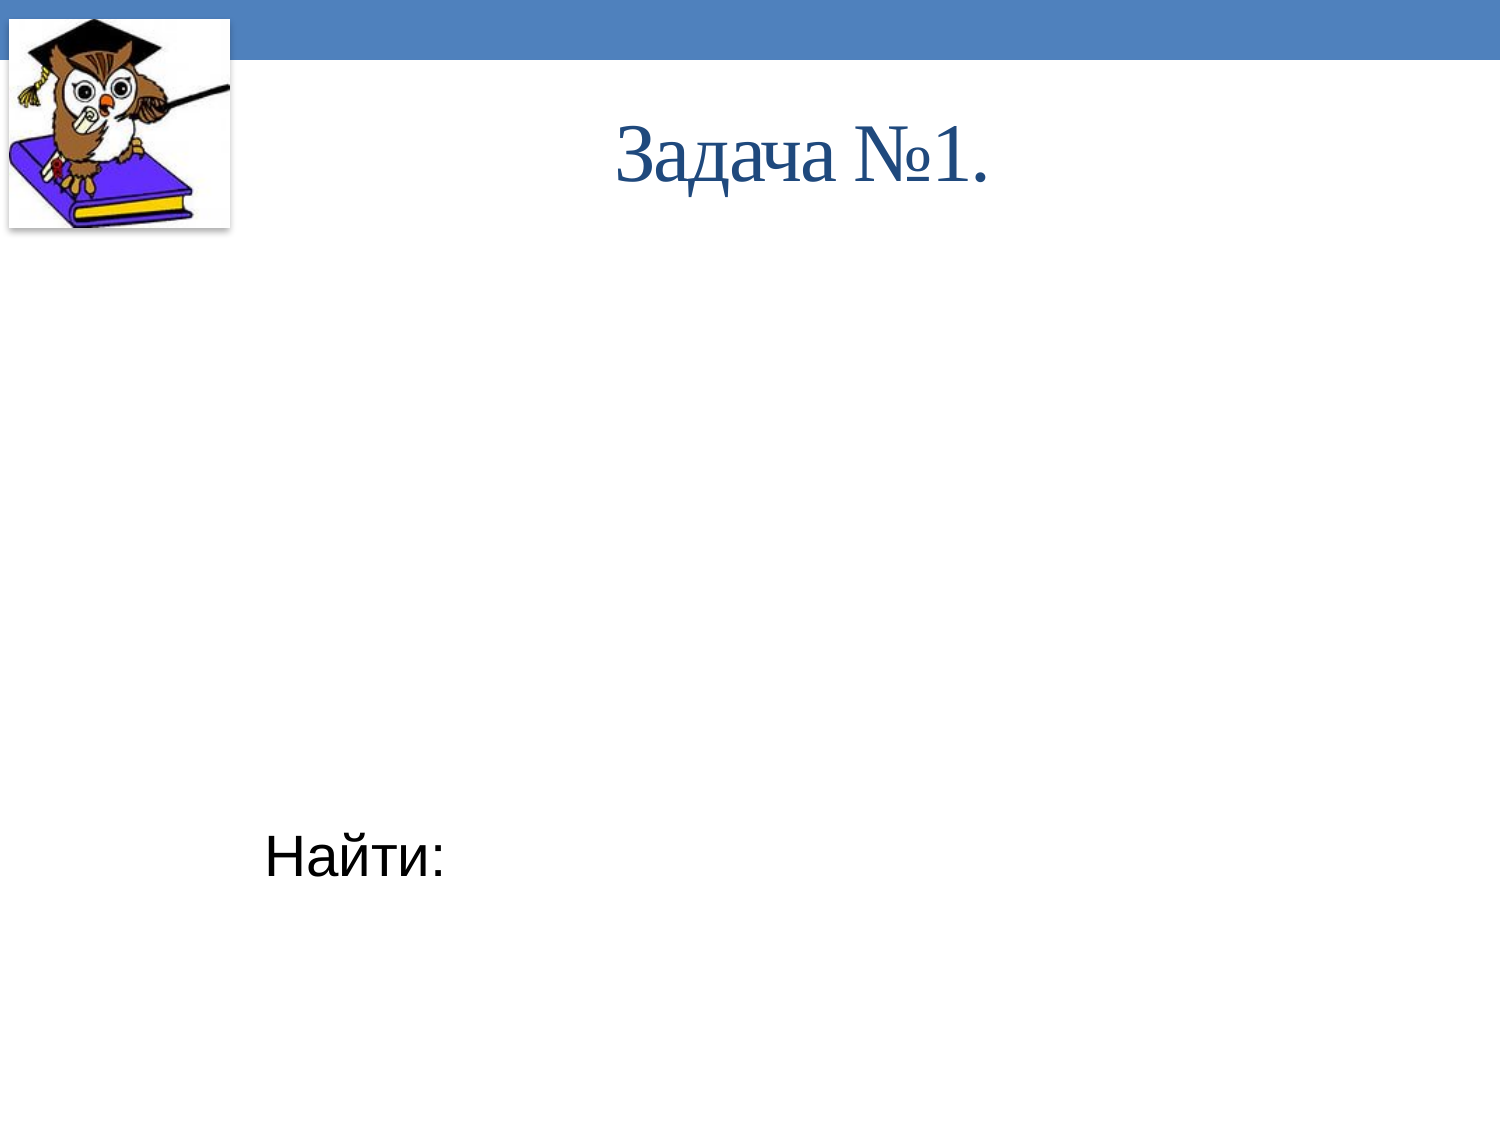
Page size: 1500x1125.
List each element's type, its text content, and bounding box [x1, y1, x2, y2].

picture [9, 18, 230, 228]
title Задача №1. [253, 87, 1353, 209]
